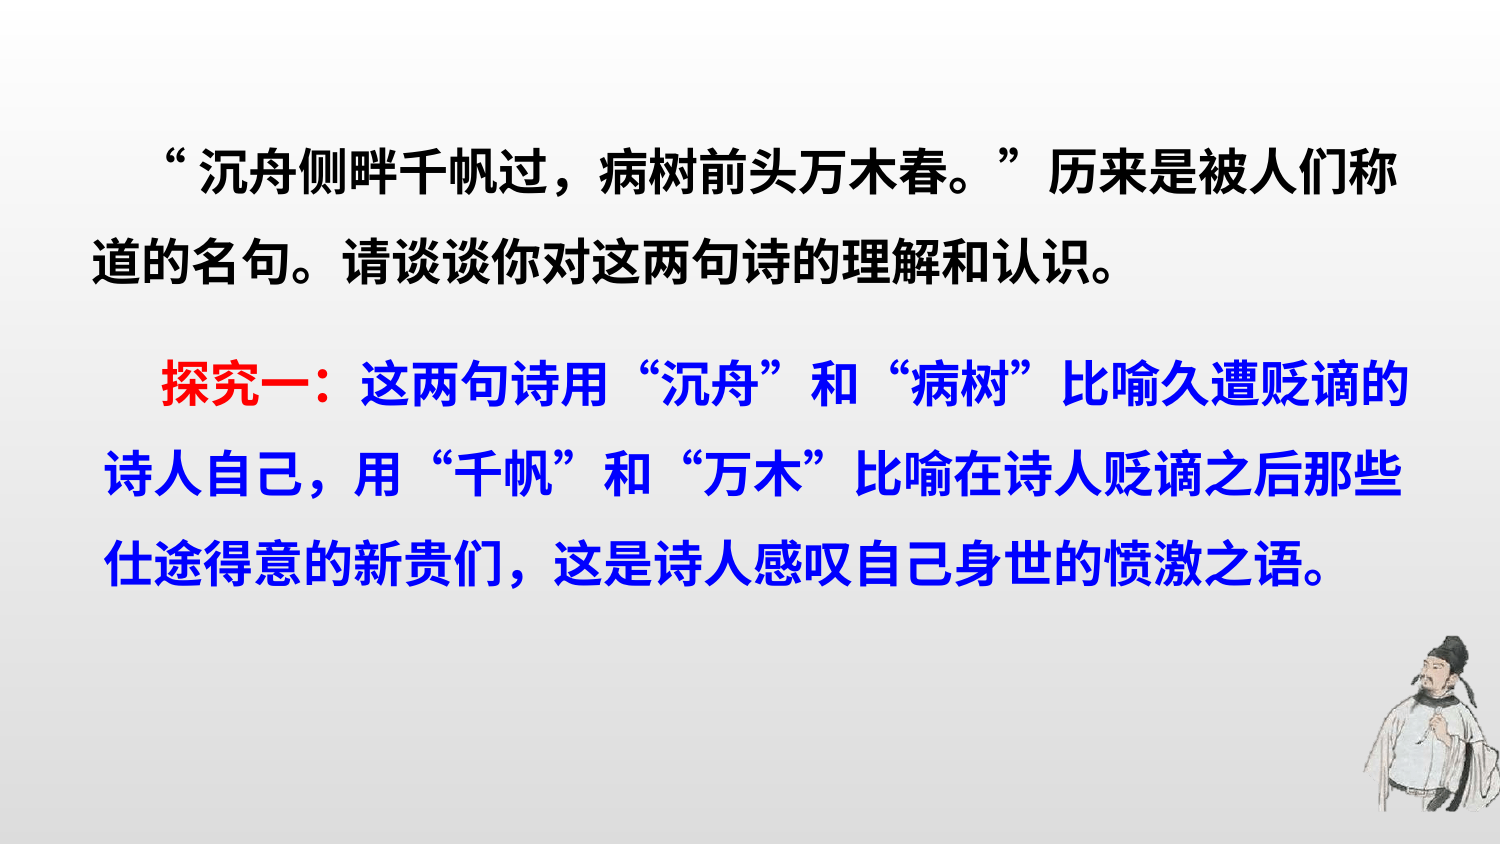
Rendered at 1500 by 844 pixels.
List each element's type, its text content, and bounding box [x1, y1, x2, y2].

text_box “沉舟侧畔千帆过，病树前头万木春。”历来是被人们称道的名句。请谈谈你对这两句诗的理解和认识。 [76, 102, 1459, 298]
text_box 探究一：这两句诗用“沉舟”和“病树”比喻久遭贬谪的诗人自己，用“千帆”和“万木”比喻在诗人贬谪之后那些仕途得意的新贵们，这是诗人感叹自己身世的愤激之语。 [88, 315, 1436, 601]
picture [1257, 628, 1500, 812]
